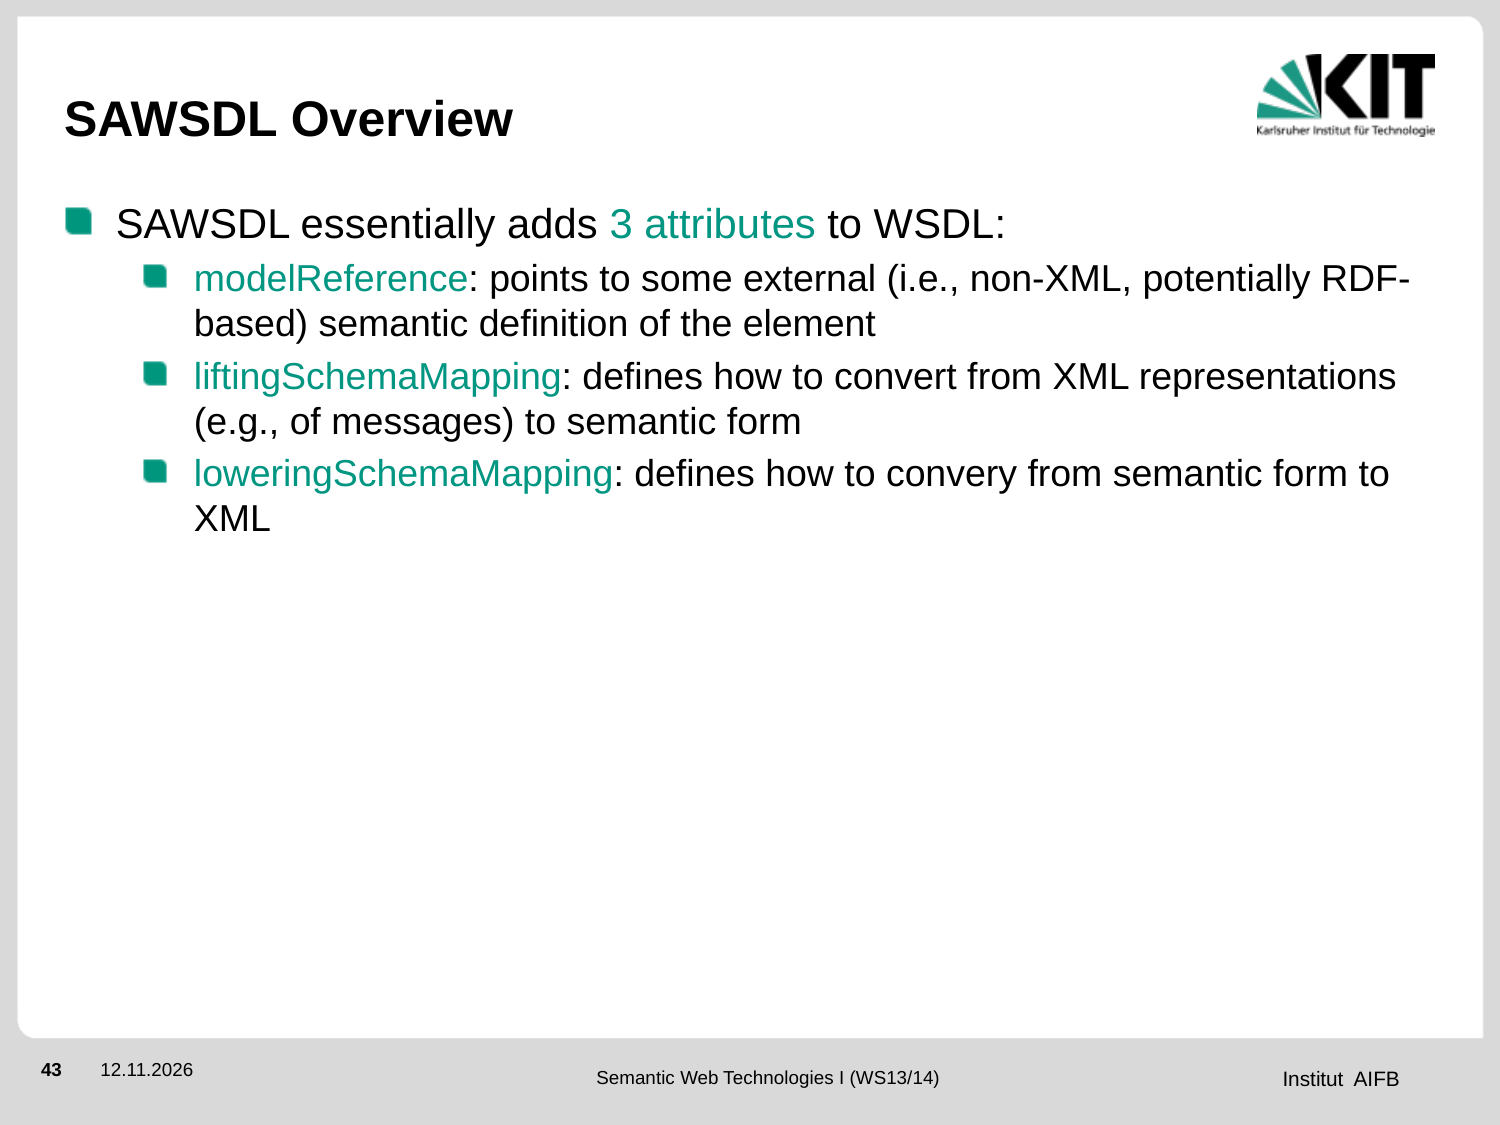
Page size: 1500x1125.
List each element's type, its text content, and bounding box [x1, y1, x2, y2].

list SAWSDL essentially adds 3 attributes to WSDL: modelReference: points to some external (i.e., non-XML, potentially RDF-based) semantic definition of the element liftingSchemaMapping: defines how to convert from XML representations (e.g., of messages) to semantic form loweringSchemaMapping: defines how to convery from semantic form to XML [64, 196, 1436, 1000]
picture [0, 0, 1500, 1125]
title SAWSDL Overview [64, 54, 1198, 147]
